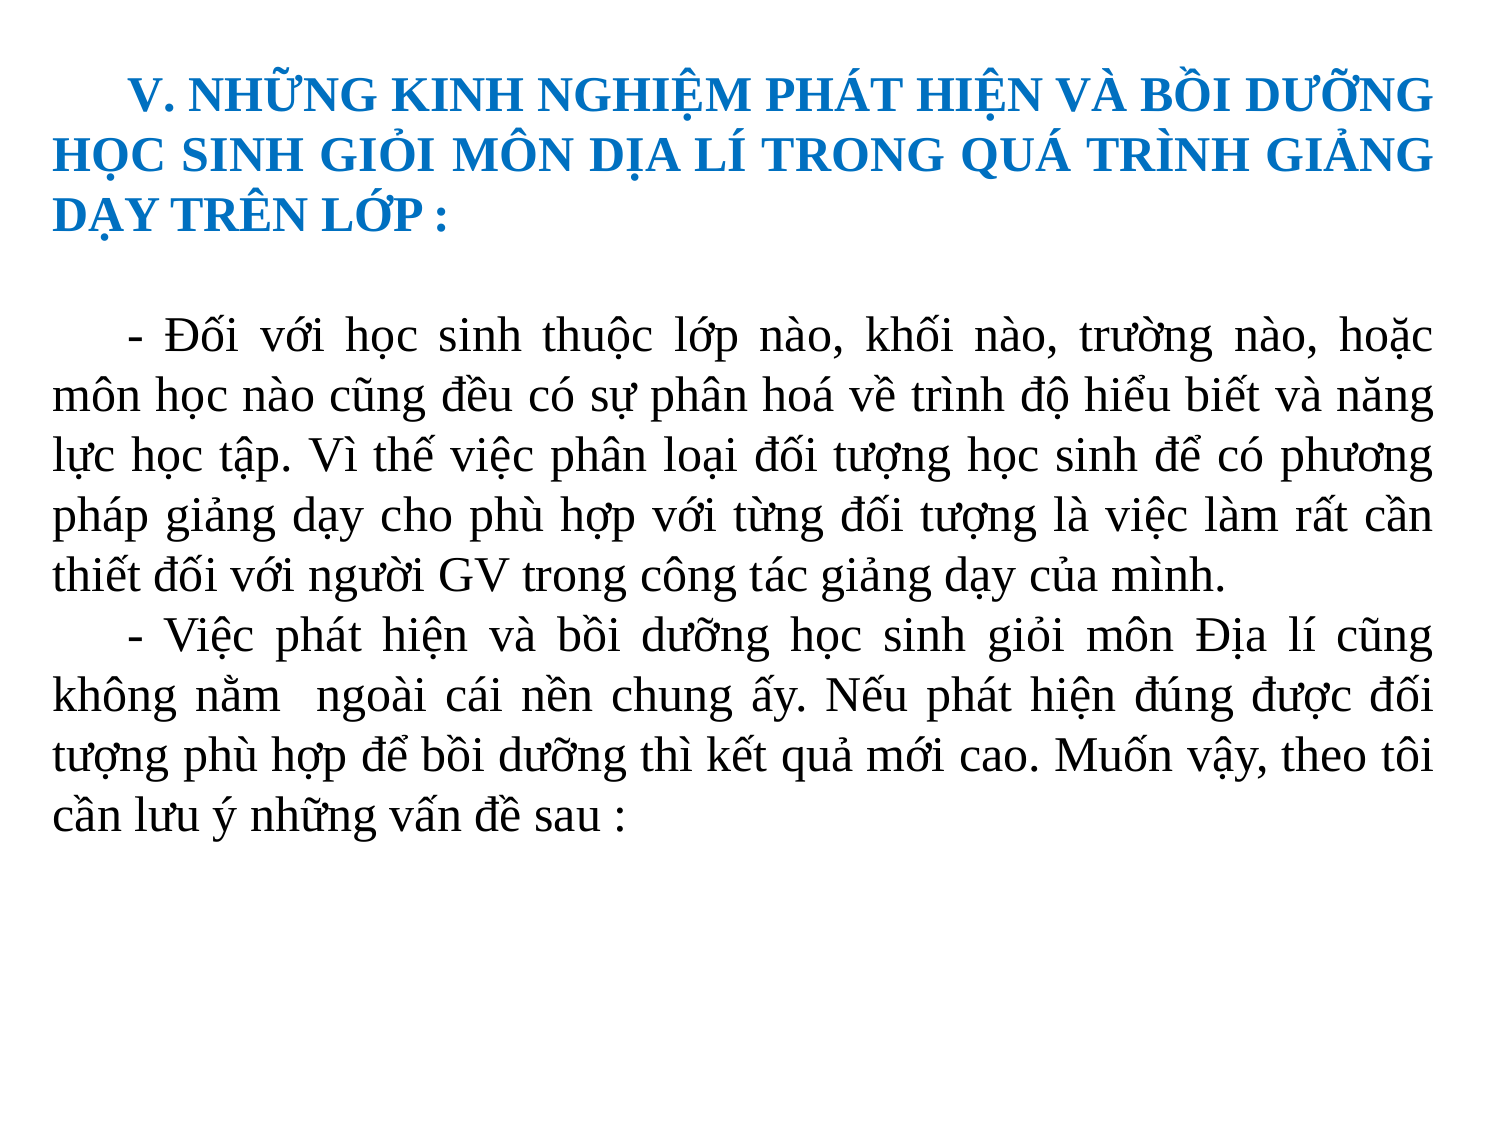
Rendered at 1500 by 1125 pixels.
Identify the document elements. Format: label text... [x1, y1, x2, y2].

text_box V. NHỮNG KINH NGHIỆM PHÁT HIỆN VÀ BỒI DƯỠNG HỌC SINH GIỎI MÔN DỊA LÍ TRONG QUÁ TRÌNH GIẢNG DẠY TRÊN LỚP : - Đối với học sinh thuộc lớp nào, khối nào, trường nào, hoặc môn học nào cũng đều có sự phân hoá về trình độ hiểu biết và năng lực học tập. Vì thế việc phân loại đối tượng học sinh để có phương pháp giảng dạy cho phù hợp với từng đối tượng là việc làm rất cần thiết đối với người GV trong công tác giảng dạy của mình. - Việc phát hiện và bồi dưỡng học sinh giỏi môn Địa lí cũng không nằm ngoài cái nền chung ấy. Nếu phát hiện đúng được đối tượng phù hợp để bồi dưỡng thì kết quả mới cao. Muốn vậy, theo tôi cần lưu ý những vấn đề sau : [37, 53, 1450, 849]
